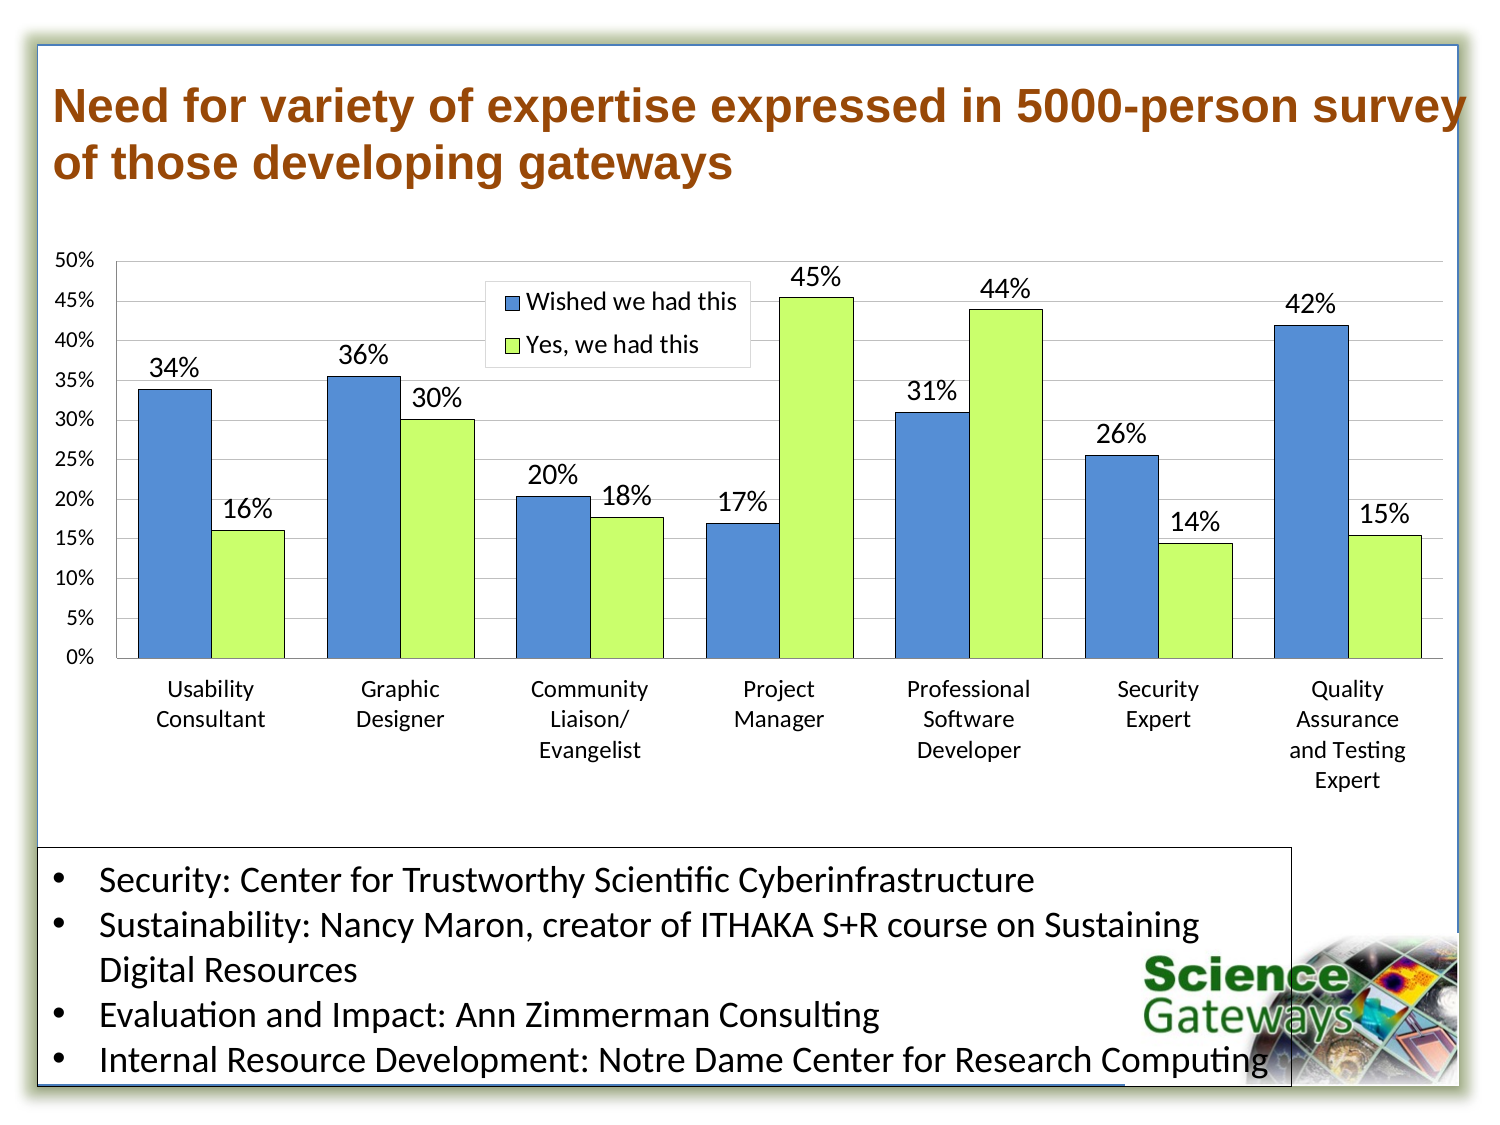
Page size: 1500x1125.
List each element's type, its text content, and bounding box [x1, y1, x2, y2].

text_box Security: Center for Trustworthy Scientific Cyberinfrastructure Sustainability: Nancy Maron, creator of ITHAKA S+R course on Sustaining Digital Resources Evaluation and Impact: Ann Zimmerman Consulting Internal Resource Development: Notre Dame Center for Research Computing [37, 847, 1292, 1087]
picture [1292, 933, 1459, 1086]
picture [52, 239, 1448, 824]
title Need for variety of expertise expressed in 5000-person survey of those developing gateways [37, 66, 1500, 198]
